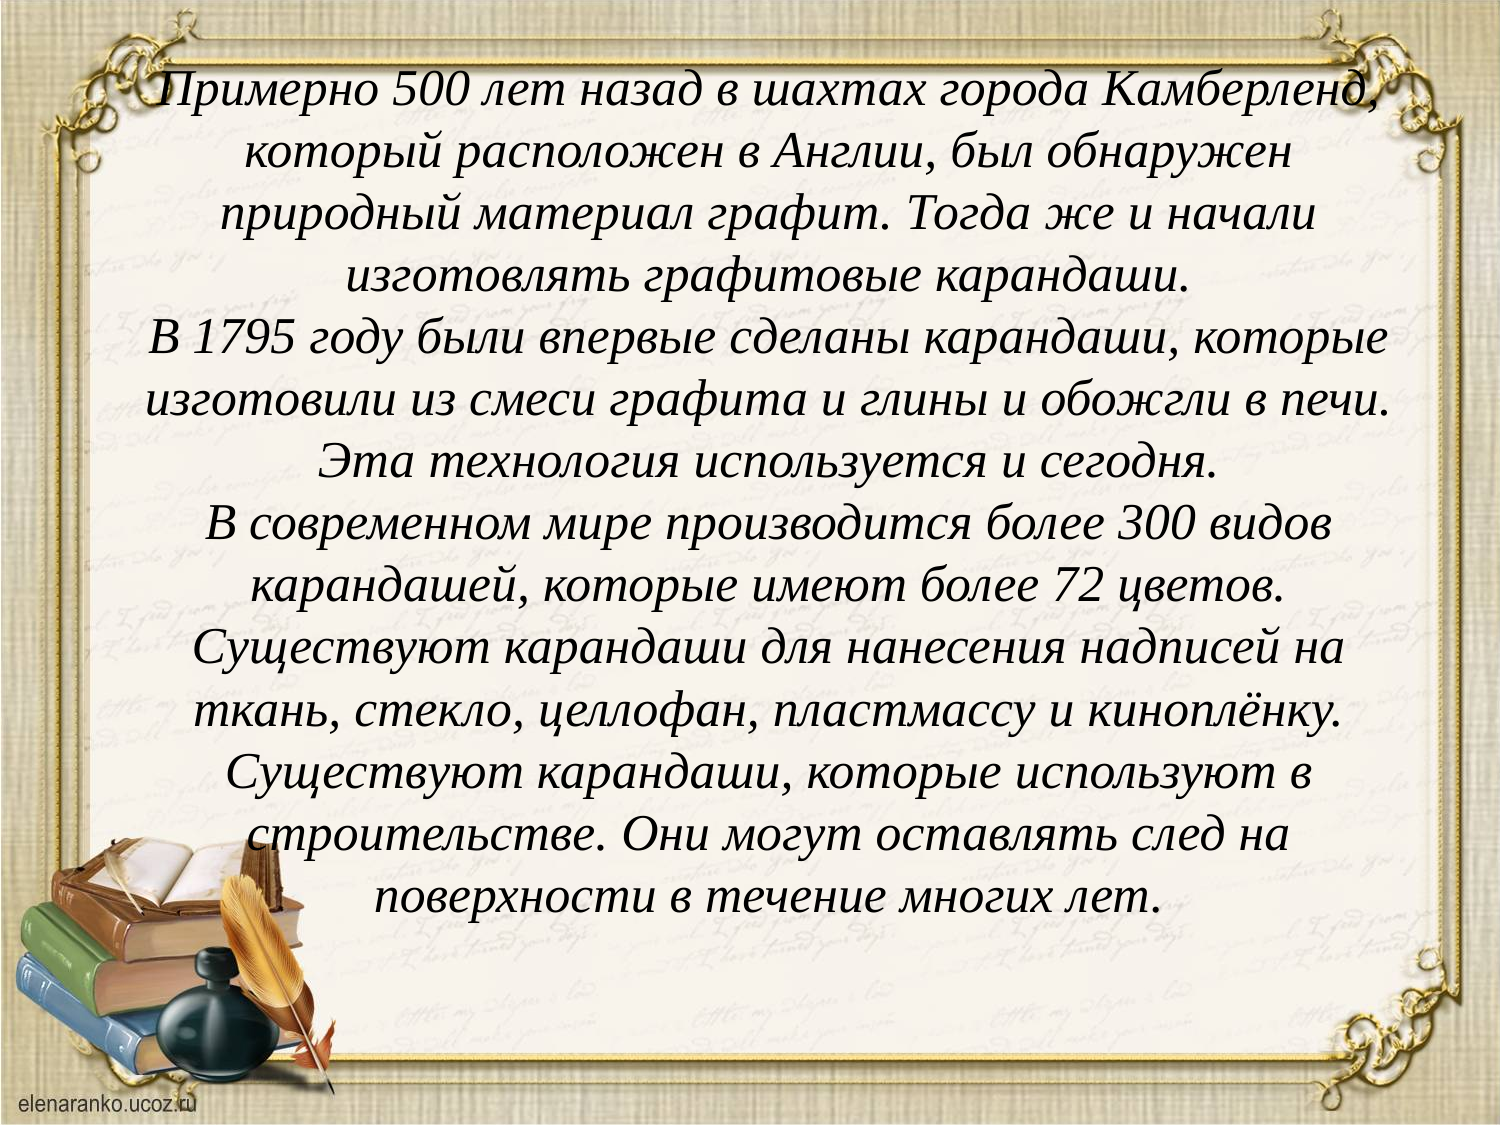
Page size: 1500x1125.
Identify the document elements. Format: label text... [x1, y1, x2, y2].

picture [0, 0, 1500, 1125]
title Примерно 500 лет назад в шахтах города Камберленд, который расположен в Англии, был обнаружен природный материал графит. Тогда же и начали изготовлять графитовые карандаши. В 1795 году были впервые сделаны карандаши, которые изготовили из смеси графита и глины и обожгли в печи. Эта технология используется и сегодня. В современном мире производится более 300 видов карандашей, которые имеют более 72 цветов. Существуют карандаши для нанесения надписей на ткань, стекло, целлофан, пластмассу и киноплёнку. Существуют карандаши, которые используют в строительстве. Они могут оставлять след на поверхности в течение многих лет. [75, 45, 1425, 1024]
